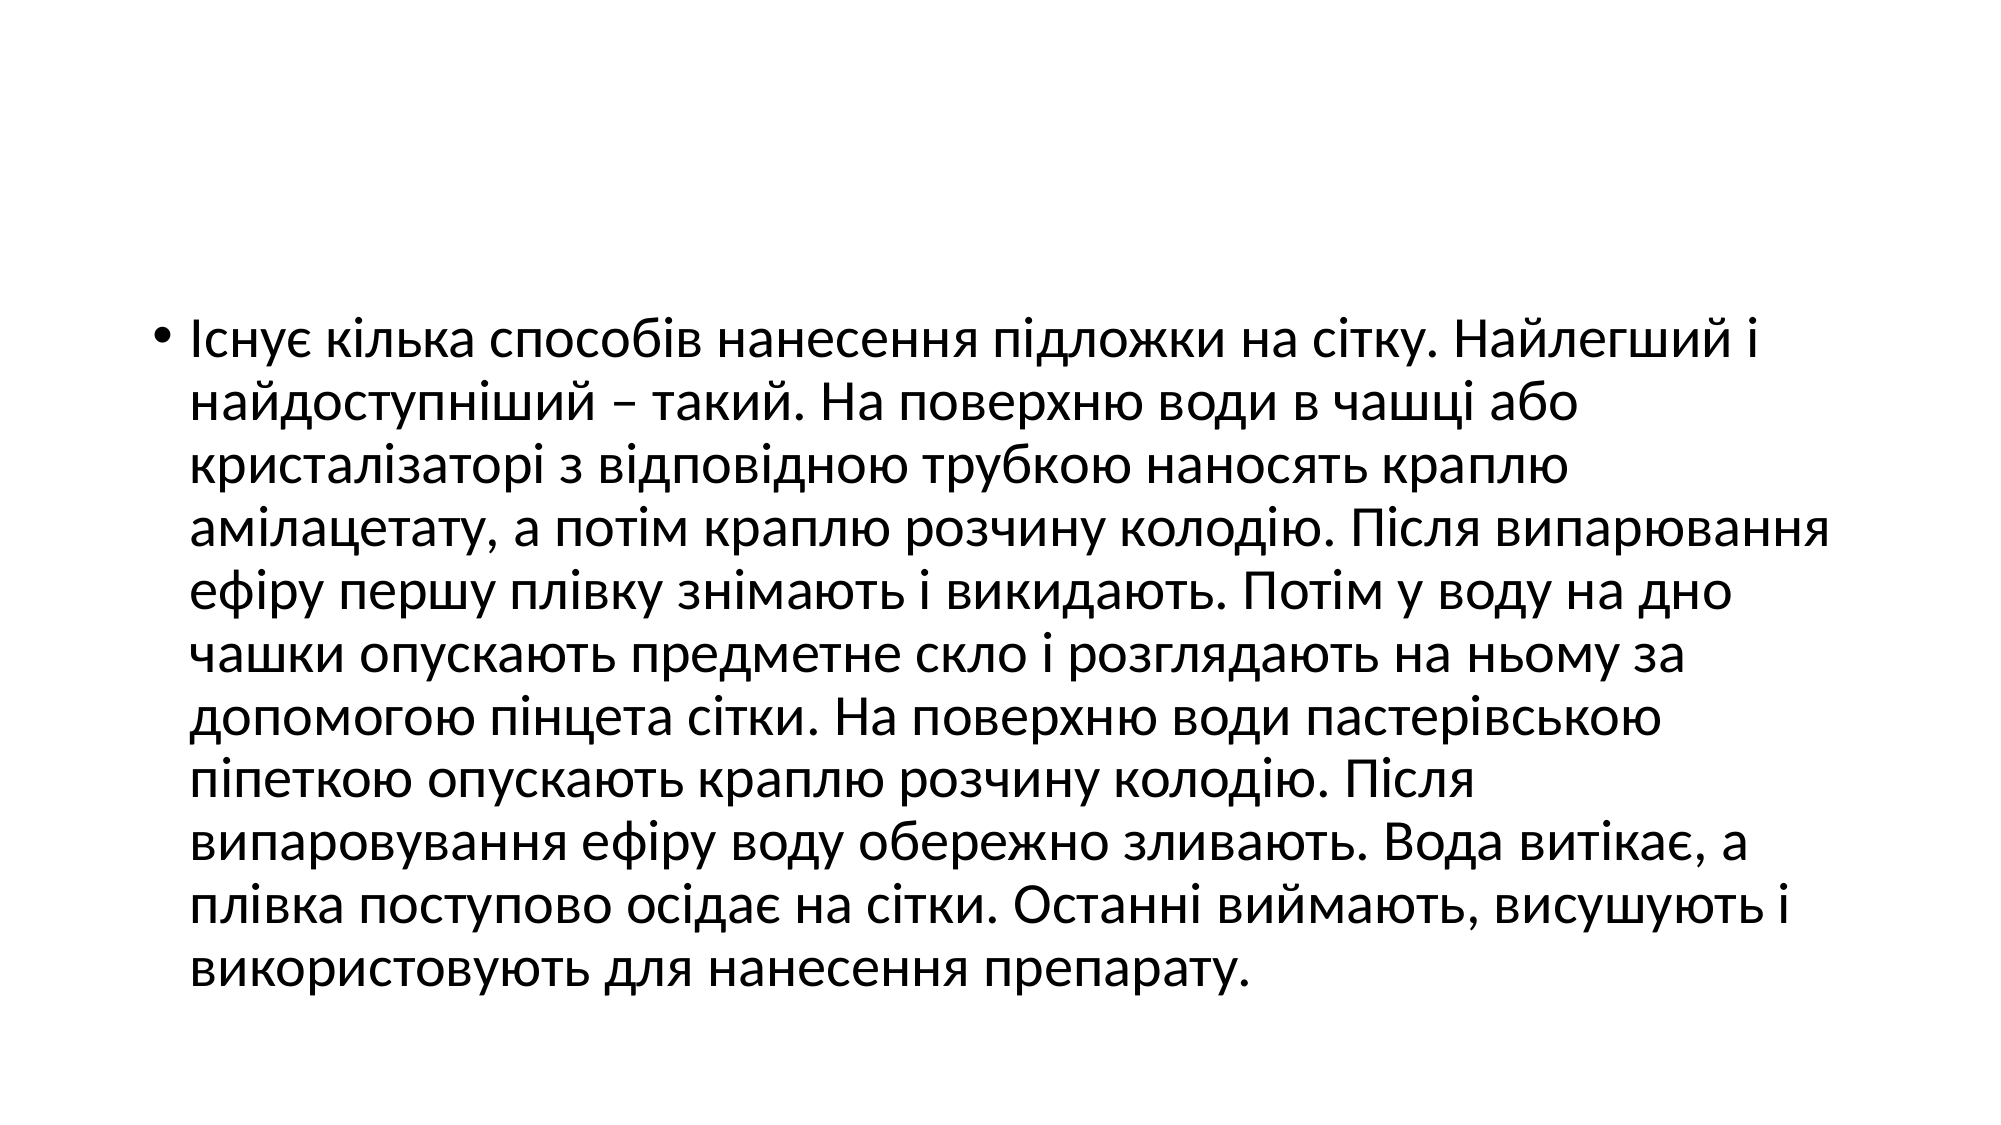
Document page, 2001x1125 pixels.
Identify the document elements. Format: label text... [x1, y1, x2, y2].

list Існує кілька способів нанесення підложки на сітку. Найлегший і найдоступніший – такий. На поверхню води в чашці або кристалізаторі з відповідною трубкою наносять краплю амілацетату, а потім краплю розчину колодію. Після випарювання ефіру першу плівку знімають і викидають. Потім у воду на дно чашки опускають предметне скло і розглядають на ньому за допомогою пінцета сітки. На поверхню води пастерівською піпеткою опускають краплю розчину колодію. Після випаровування ефіру воду обережно зливають. Вода витікає, а плівка поступово осідає на сітки. Останні виймають, висушують і використовують для нанесення препарату. [137, 299, 1863, 1014]
